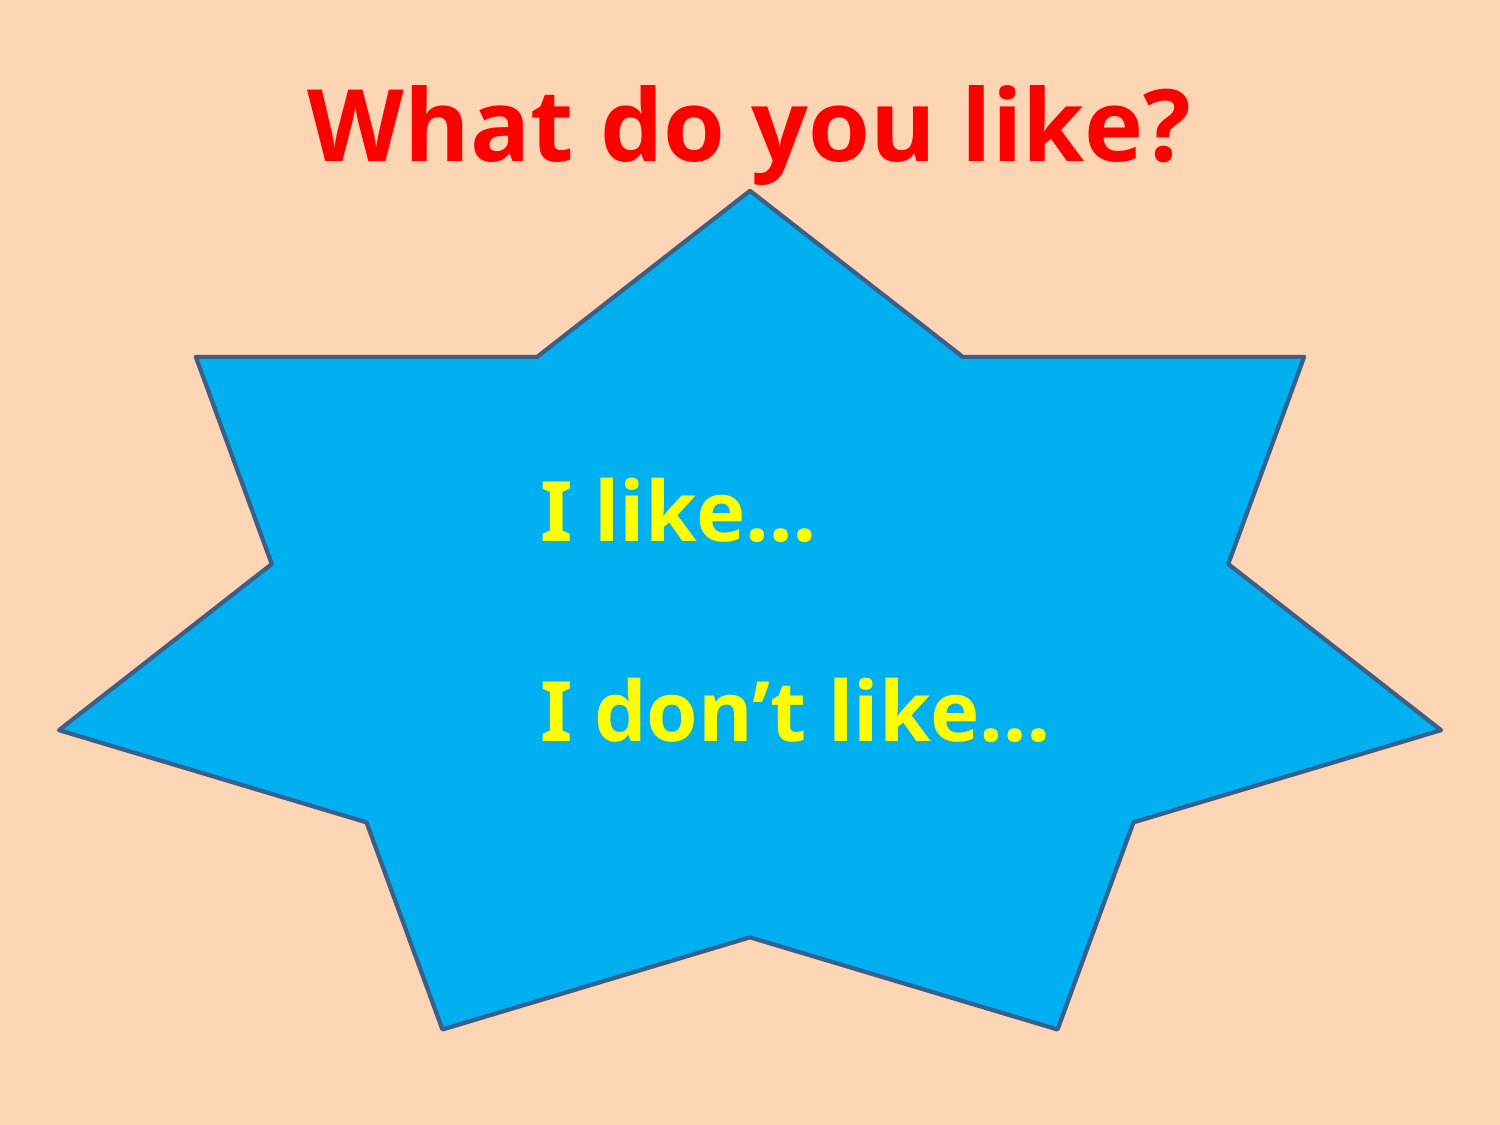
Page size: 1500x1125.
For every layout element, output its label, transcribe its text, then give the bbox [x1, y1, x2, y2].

text_box I like… I don’t like… [525, 451, 1329, 766]
text_box [56, 190, 1444, 1032]
text_box What do you like? [253, 54, 1247, 190]
